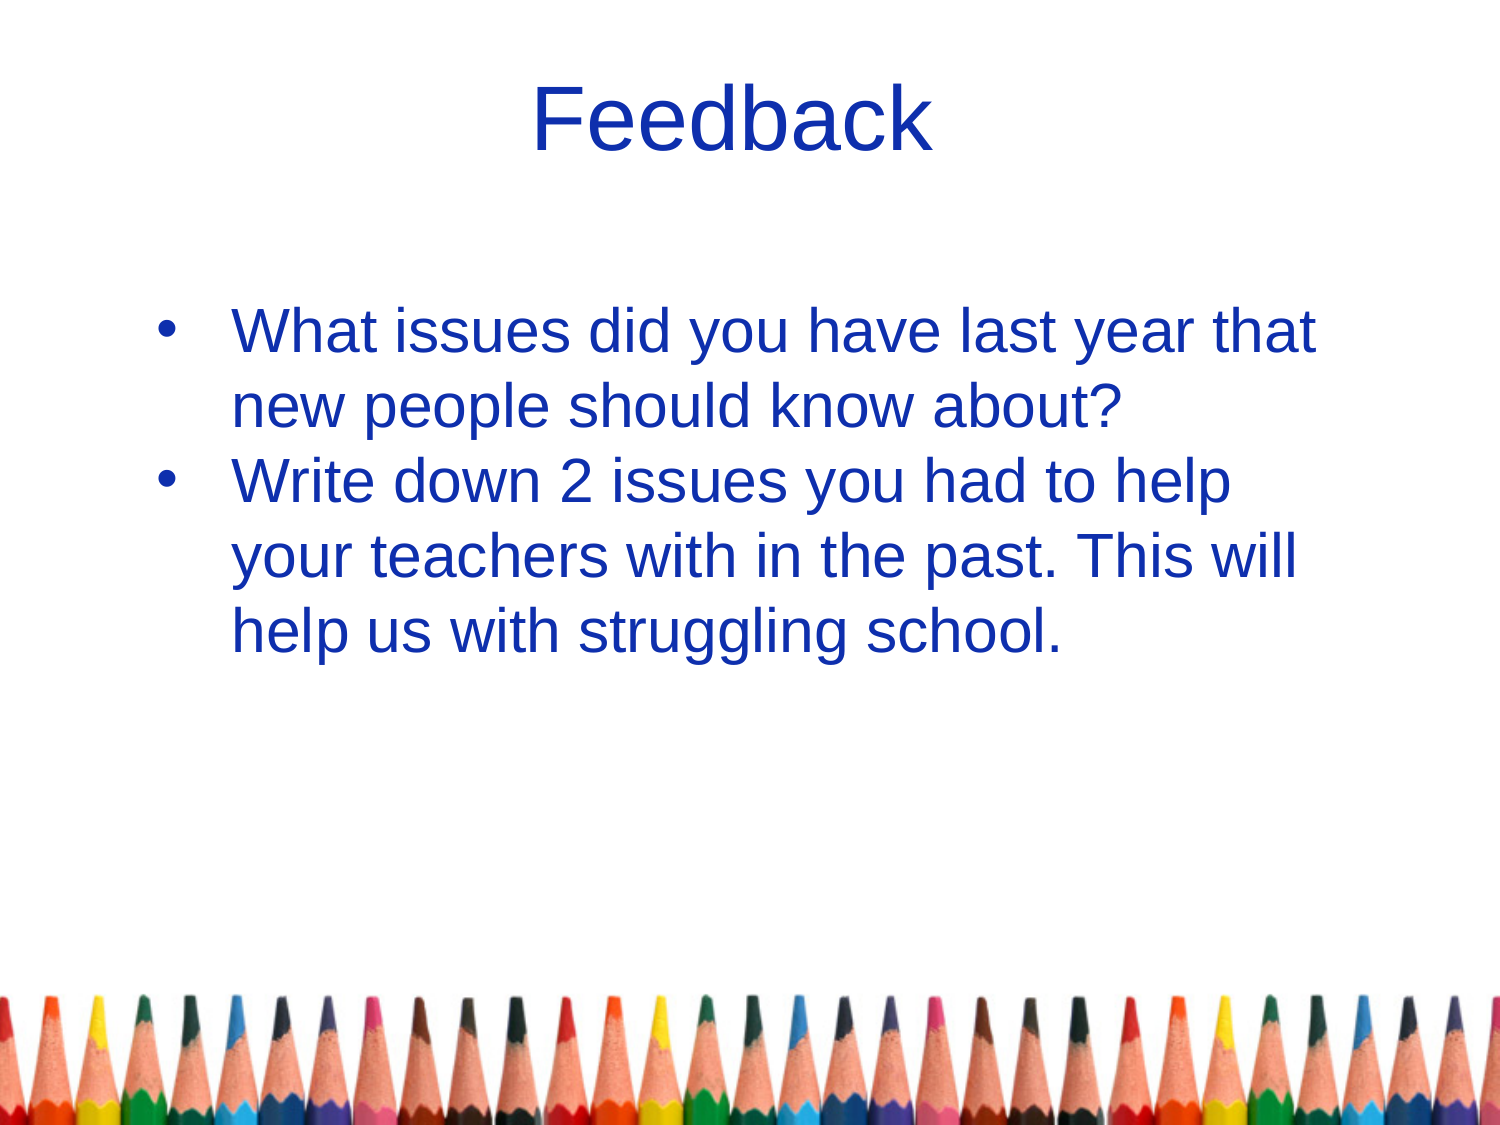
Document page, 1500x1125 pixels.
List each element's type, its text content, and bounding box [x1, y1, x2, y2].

picture [0, 0, 1500, 1125]
title Feedback [57, 20, 1408, 208]
text_box What issues did you have last year that new people should know about? Write down 2 issues you had to help your teachers with in the past. This will help us with struggling school. [141, 207, 1371, 673]
